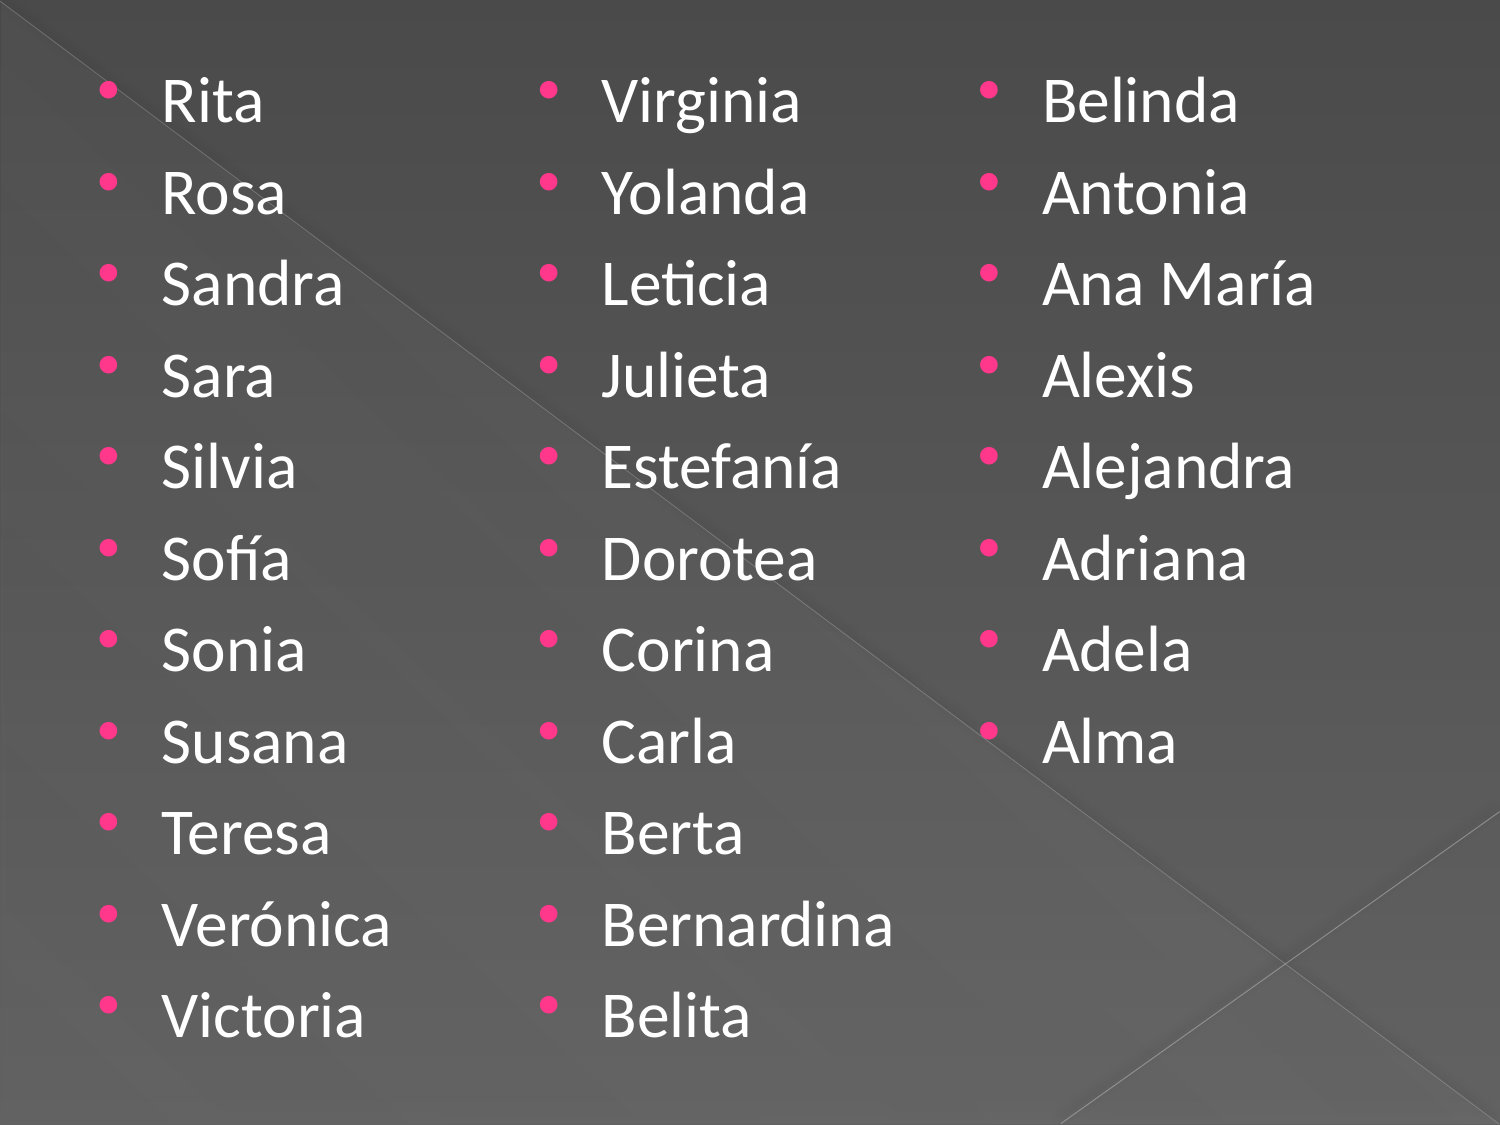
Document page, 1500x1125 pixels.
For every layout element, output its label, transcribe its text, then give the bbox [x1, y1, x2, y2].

list Rita Rosa Sandra Sara Silvia Sofía Sonia Susana Teresa Verónica Victoria Virginia Yolanda Leticia Julieta Estefanía Dorotea Corina Carla Berta Bernardina Belita Belinda Antonia Ana María Alexis Alejandra Adriana Adela Alma [75, 50, 1425, 1059]
